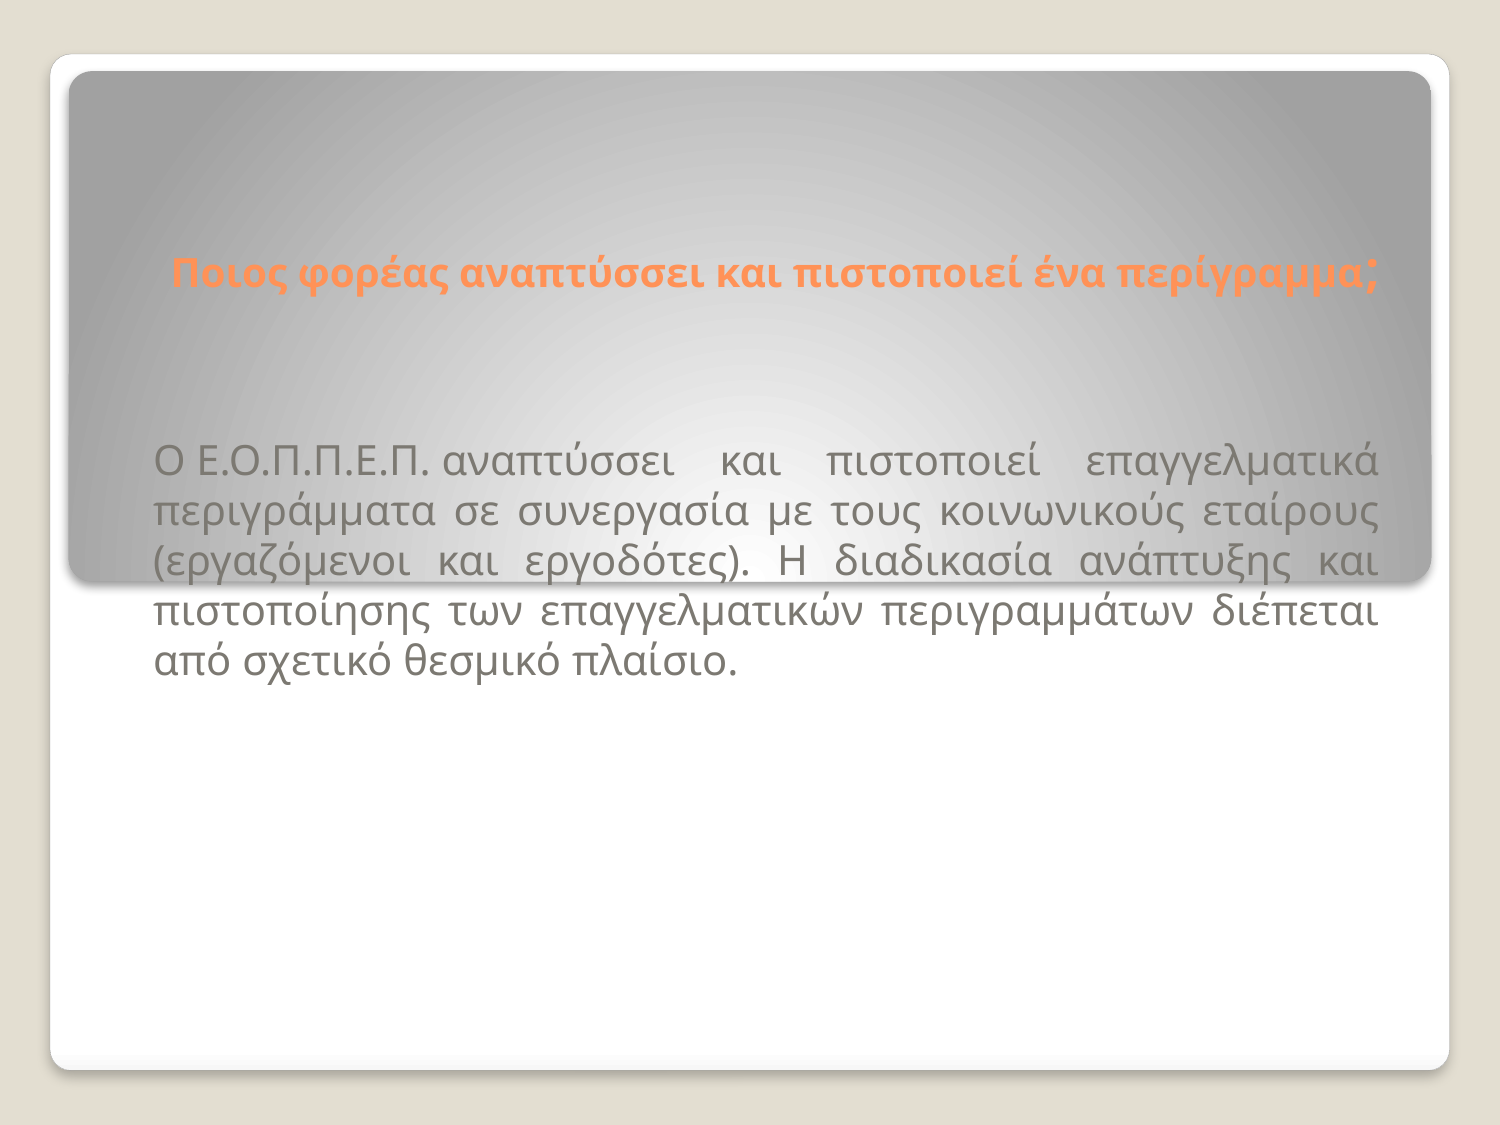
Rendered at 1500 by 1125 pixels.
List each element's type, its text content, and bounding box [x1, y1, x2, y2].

subtitle Ο Ε.Ο.Π.Π.Ε.Π. αναπτύσσει και πιστοποιεί επαγγελματικά περιγράμματα σε συνεργασία με τους κοινωνικούς εταίρους (εργαζόμενοι και εργοδότες). Η διαδικασία ανάπτυξης και πιστοποίησης των επαγγελματικών περιγραμμάτων διέπεται από σχετικό θεσμικό πλαίσιο. [117, 433, 1395, 925]
title Ποιος φορέας αναπτύσσει και πιστοποιεί ένα περίγραμμα; [112, 187, 1388, 305]
